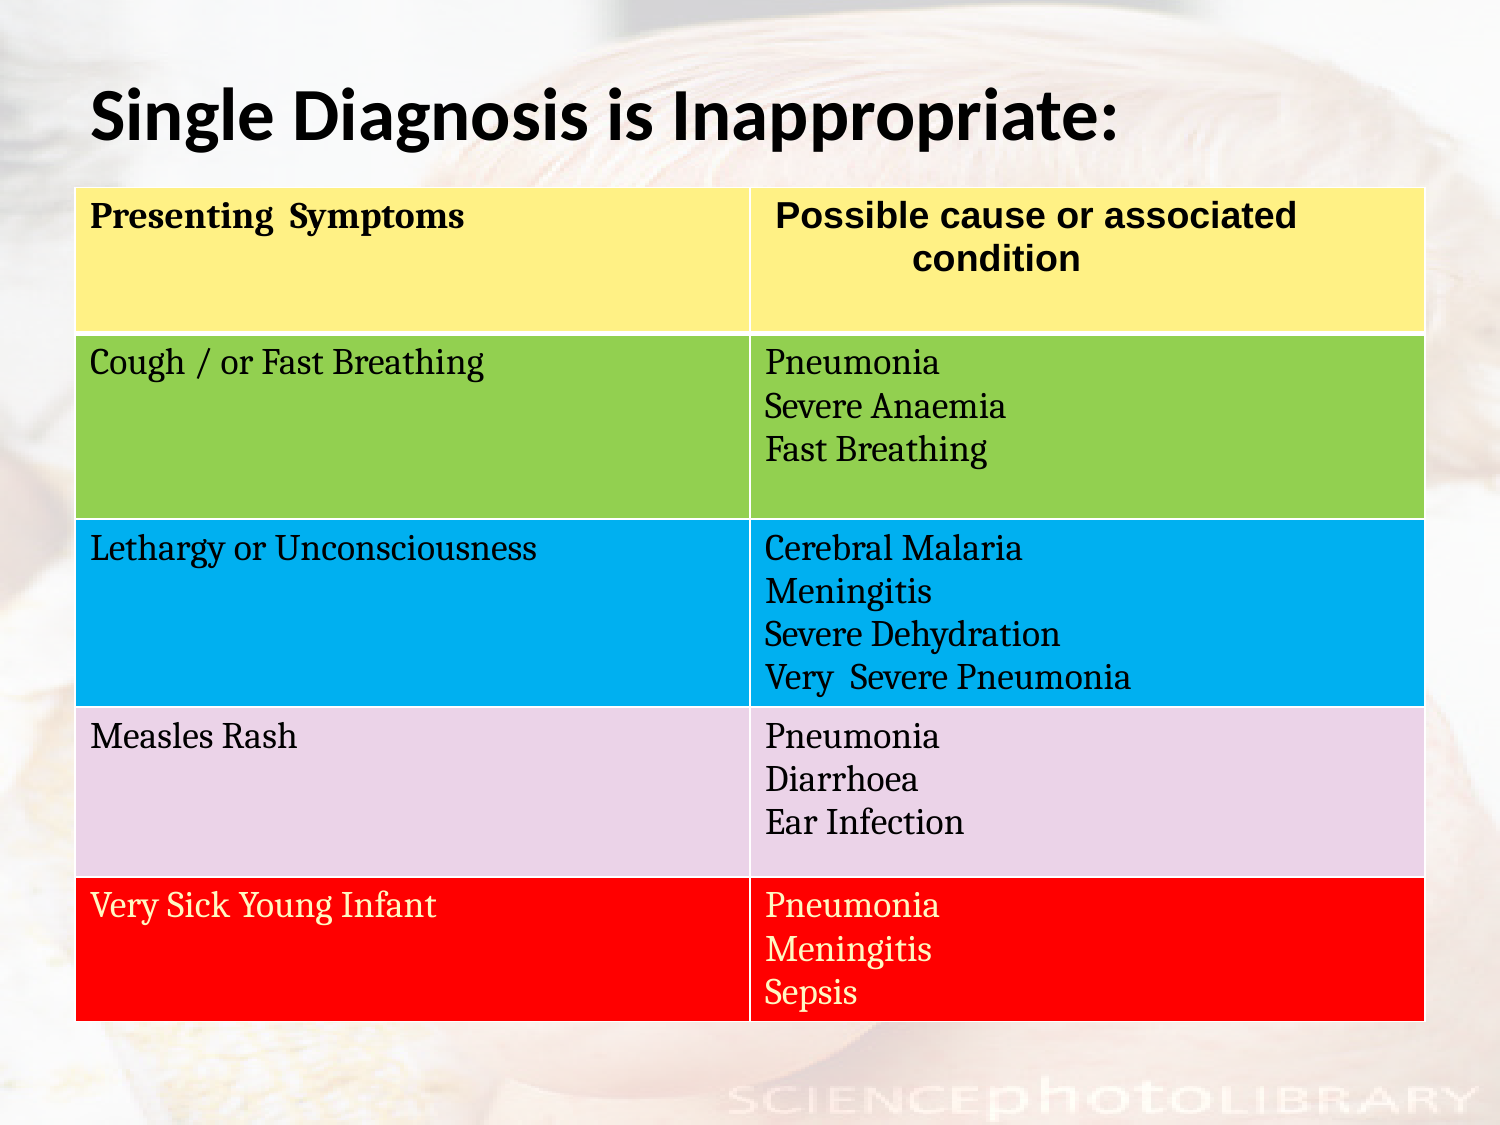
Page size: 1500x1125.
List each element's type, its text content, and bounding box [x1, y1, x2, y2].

table_cell Lethargy or Unconsciousness [76, 520, 749, 706]
table_cell Cerebral Malaria Meningitis Severe Dehydration Very Severe Pneumonia [751, 520, 1424, 706]
table_cell Cough / or Fast Breathing [76, 336, 749, 518]
table_cell Pneumonia Meningitis Sepsis [751, 878, 1424, 1021]
table_header Presenting Symptoms [76, 188, 749, 331]
title Single Diagnosis is Inappropriate: [75, 45, 1425, 175]
table_cell Very Sick Young Infant [76, 878, 749, 1021]
table_cell Measles Rash [76, 708, 749, 876]
table_cell Pneumonia Diarrhoea Ear Infection [751, 708, 1424, 876]
table_header Possible cause or associated condition [751, 188, 1424, 331]
table_cell Pneumonia Severe Anaemia Fast Breathing [751, 336, 1424, 518]
